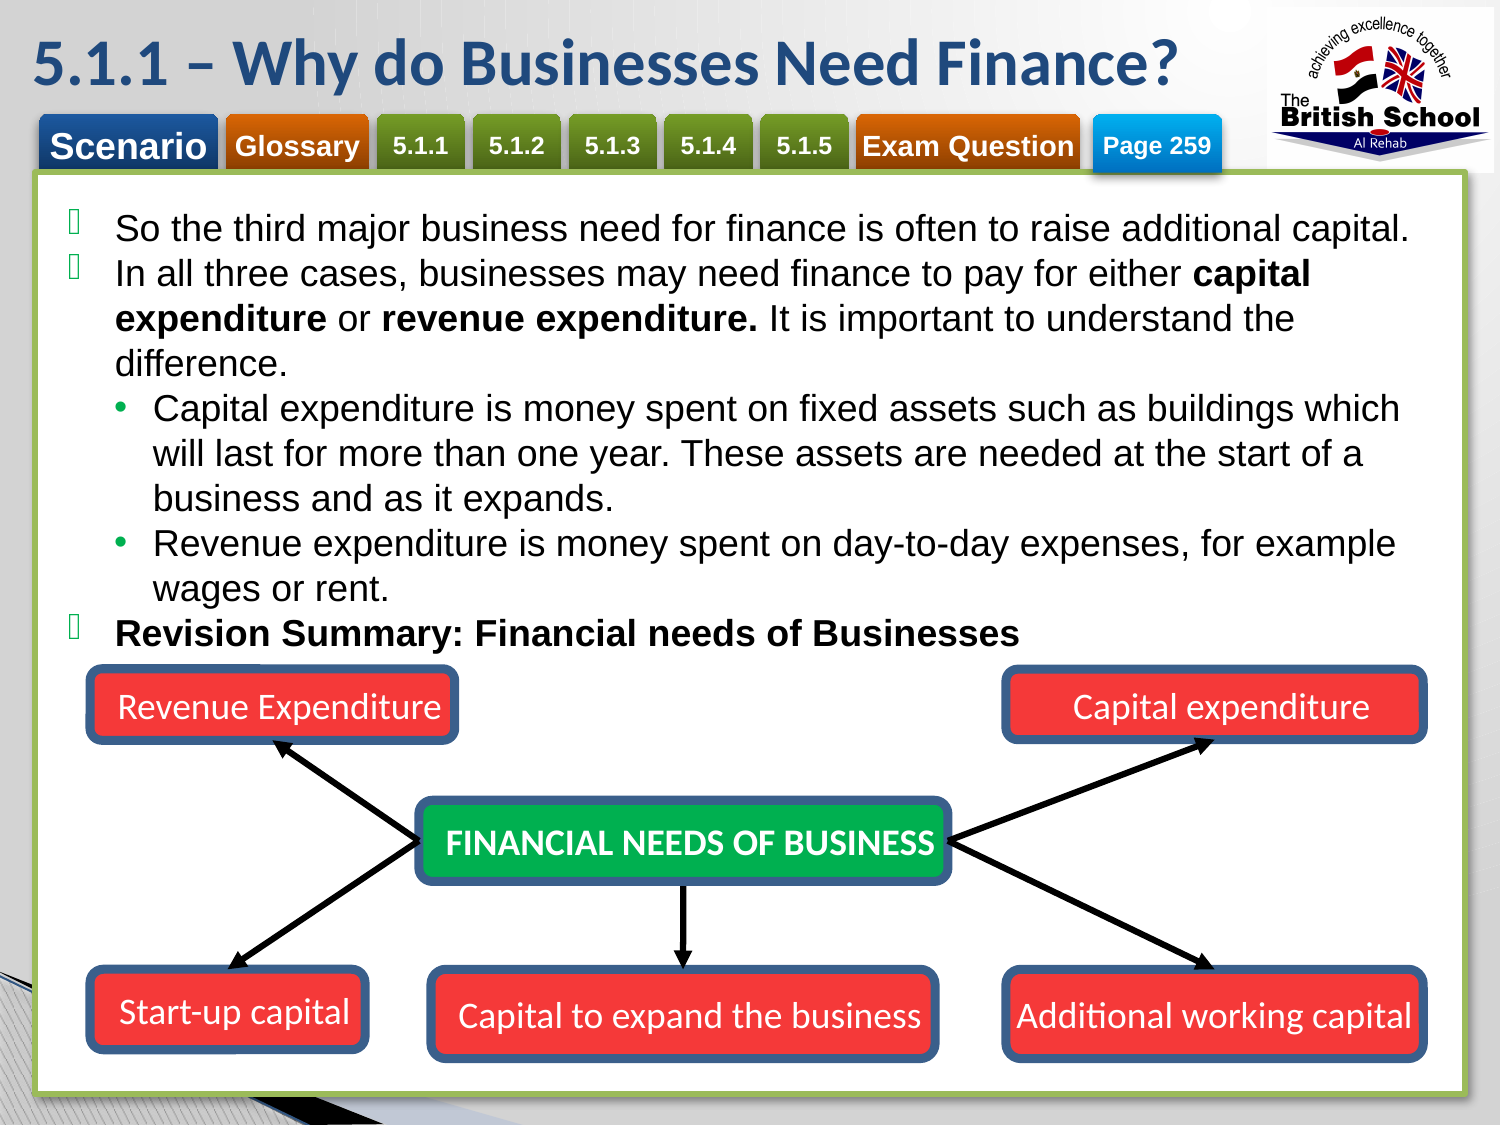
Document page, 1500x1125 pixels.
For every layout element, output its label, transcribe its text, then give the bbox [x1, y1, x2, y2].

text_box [89, 668, 455, 842]
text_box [947, 668, 1424, 841]
text_box FINANCIAL NEEDS OF BUSINESS [425, 795, 941, 884]
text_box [947, 851, 1424, 1059]
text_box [430, 881, 936, 1059]
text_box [89, 840, 420, 1050]
picture [281, 1114, 303, 1125]
text_box So the third major business need for finance is often to raise additional capital. In all three cases, businesses may need finance to pay for either capital expenditure or revenue expenditure. It is important to understand the difference. Capital expenditure is money spent on fixed assets such as buildings which will last for more than one year. These assets are needed at the start of a business and as it expands. Revenue expenditure is money spent on day-to-day expenses, for example wages or rent. Revision Summary: Financial needs of Businesses [53, 196, 1447, 661]
picture [1267, 7, 1495, 173]
text_box Page 259 [1092, 114, 1223, 173]
title 5.1.1 – Why do Businesses Need Finance? [17, 7, 1235, 110]
